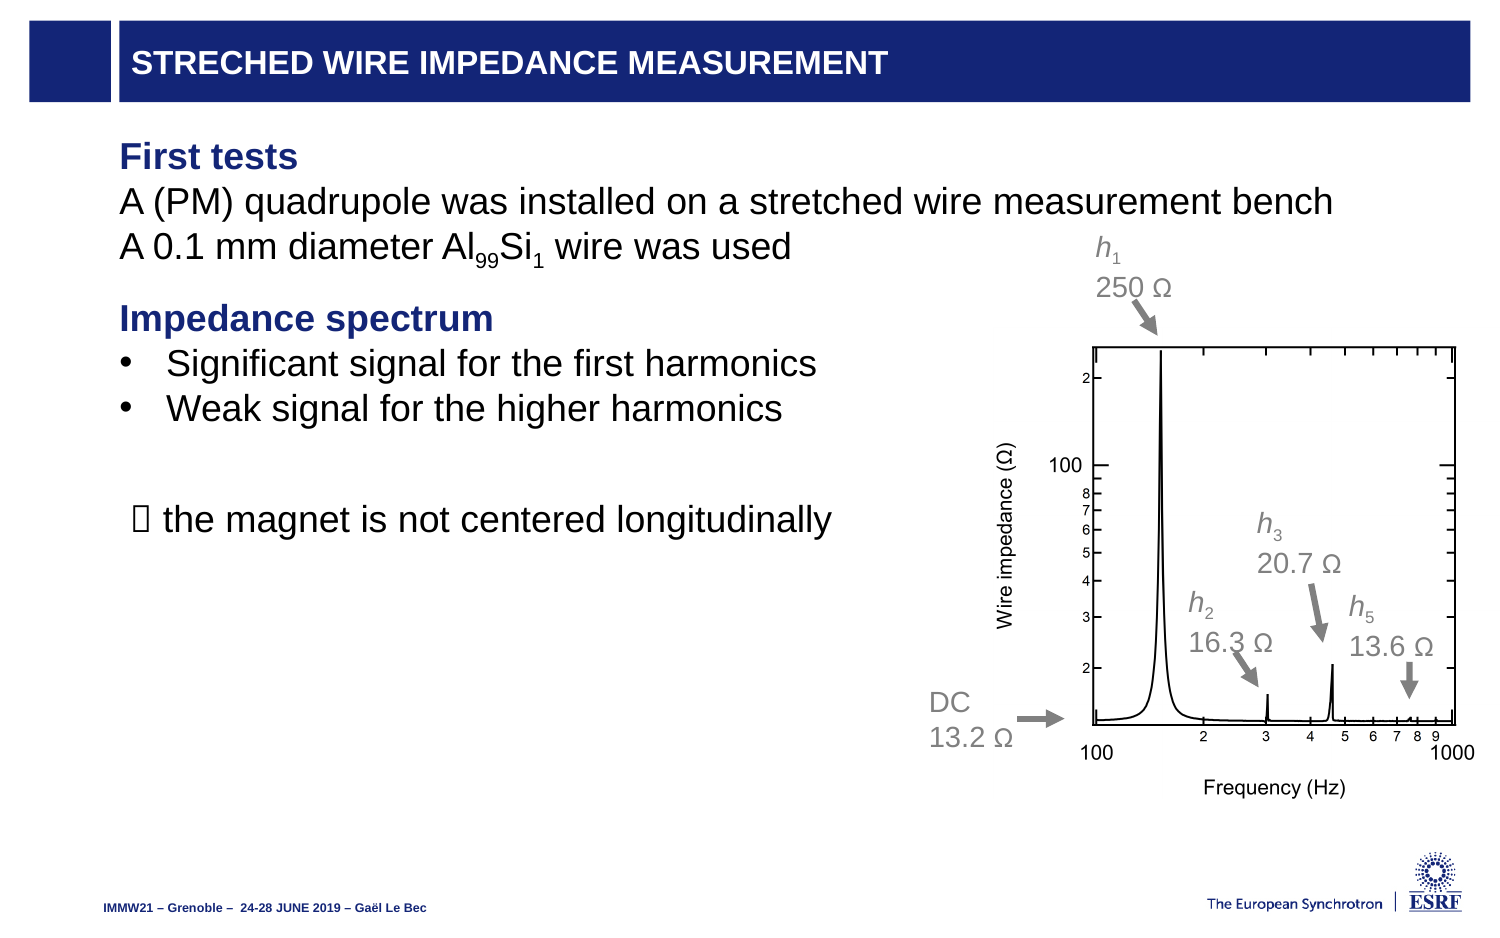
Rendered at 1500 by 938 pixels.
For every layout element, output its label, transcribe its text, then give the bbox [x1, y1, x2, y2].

title Streched wire impedance Measurement [119, 20, 1471, 103]
picture [1175, 831, 1500, 938]
footer IMMW21 – Grenoble – 24-28 JUNE 2019 – Gaël Le Bec [103, 886, 1108, 916]
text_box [913, 220, 1500, 799]
